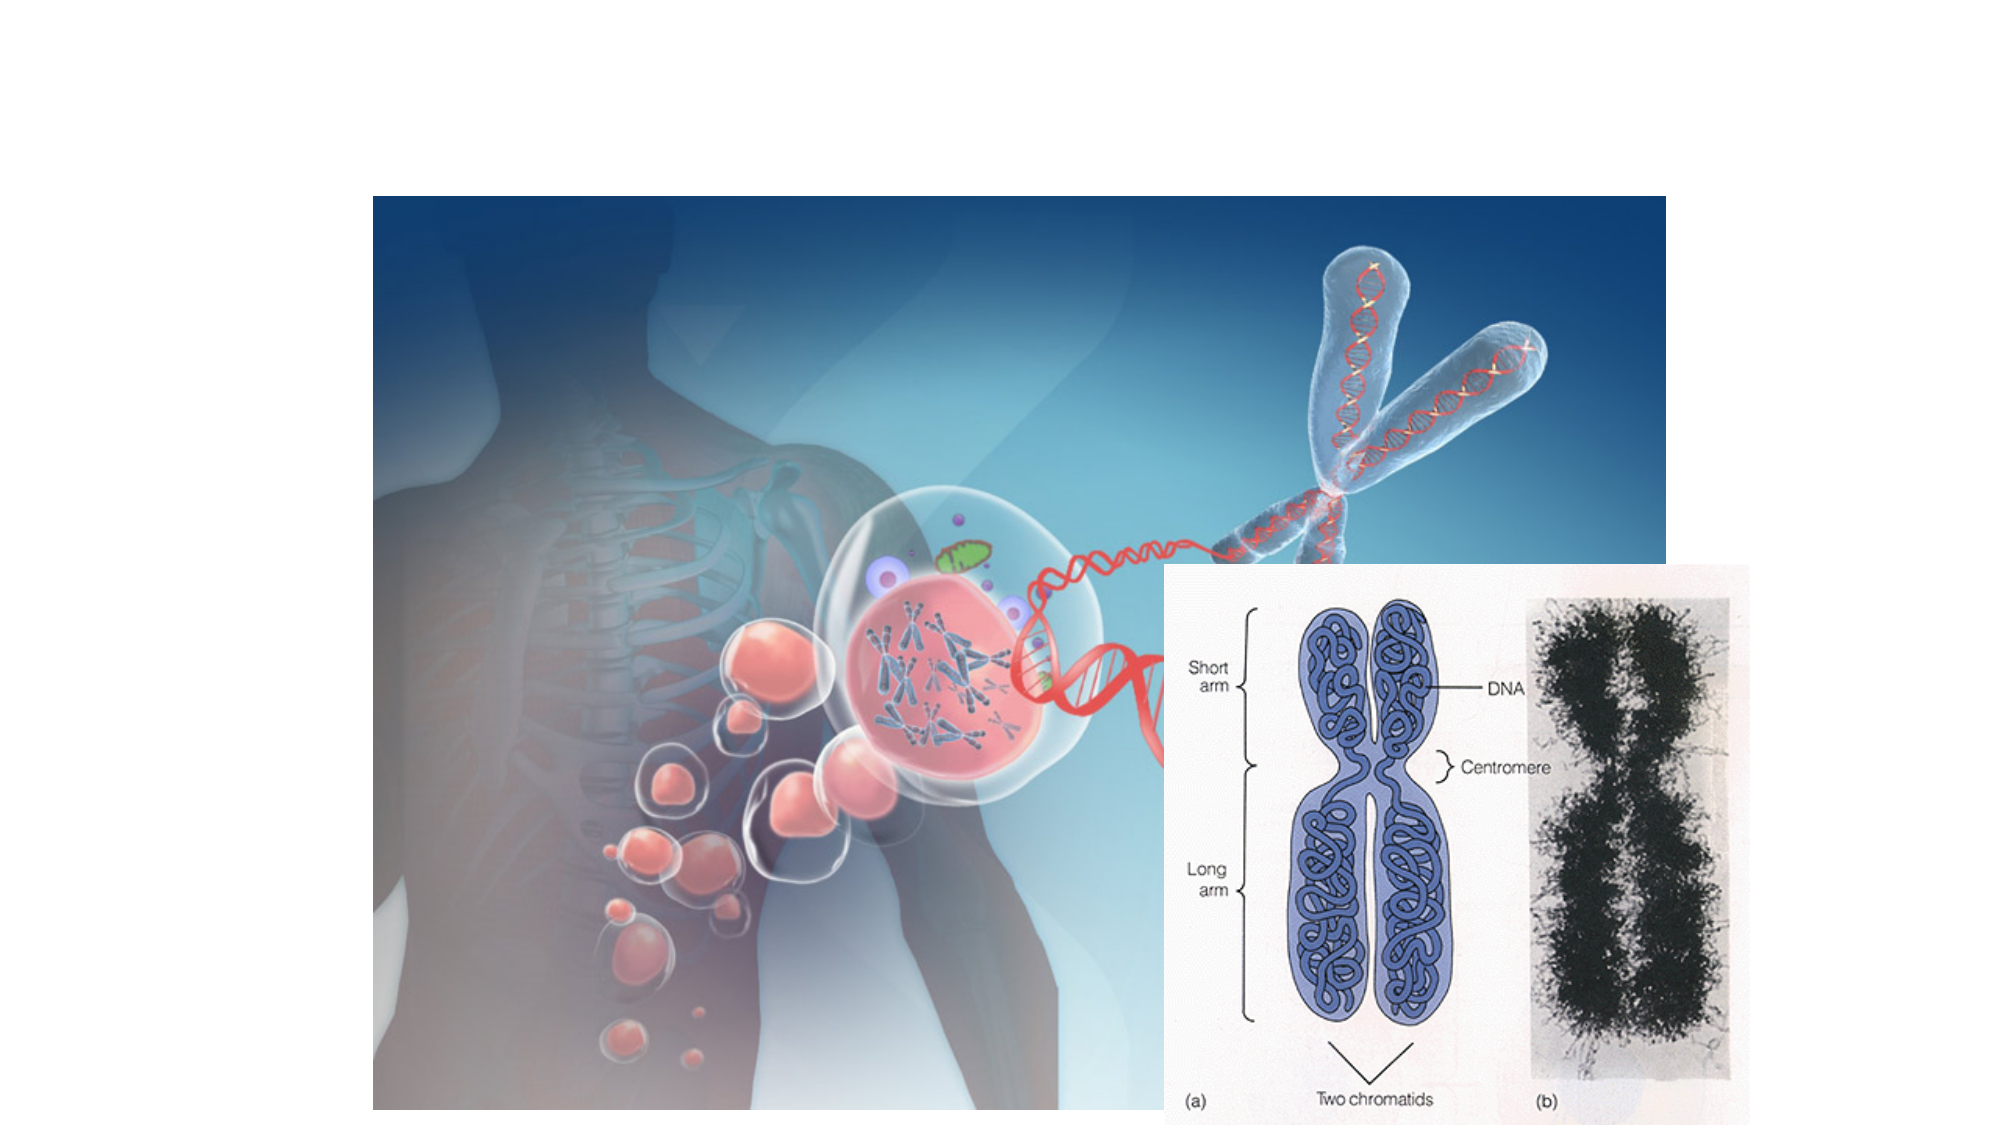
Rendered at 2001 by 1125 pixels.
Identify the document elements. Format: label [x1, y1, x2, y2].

picture [373, 196, 1750, 1125]
